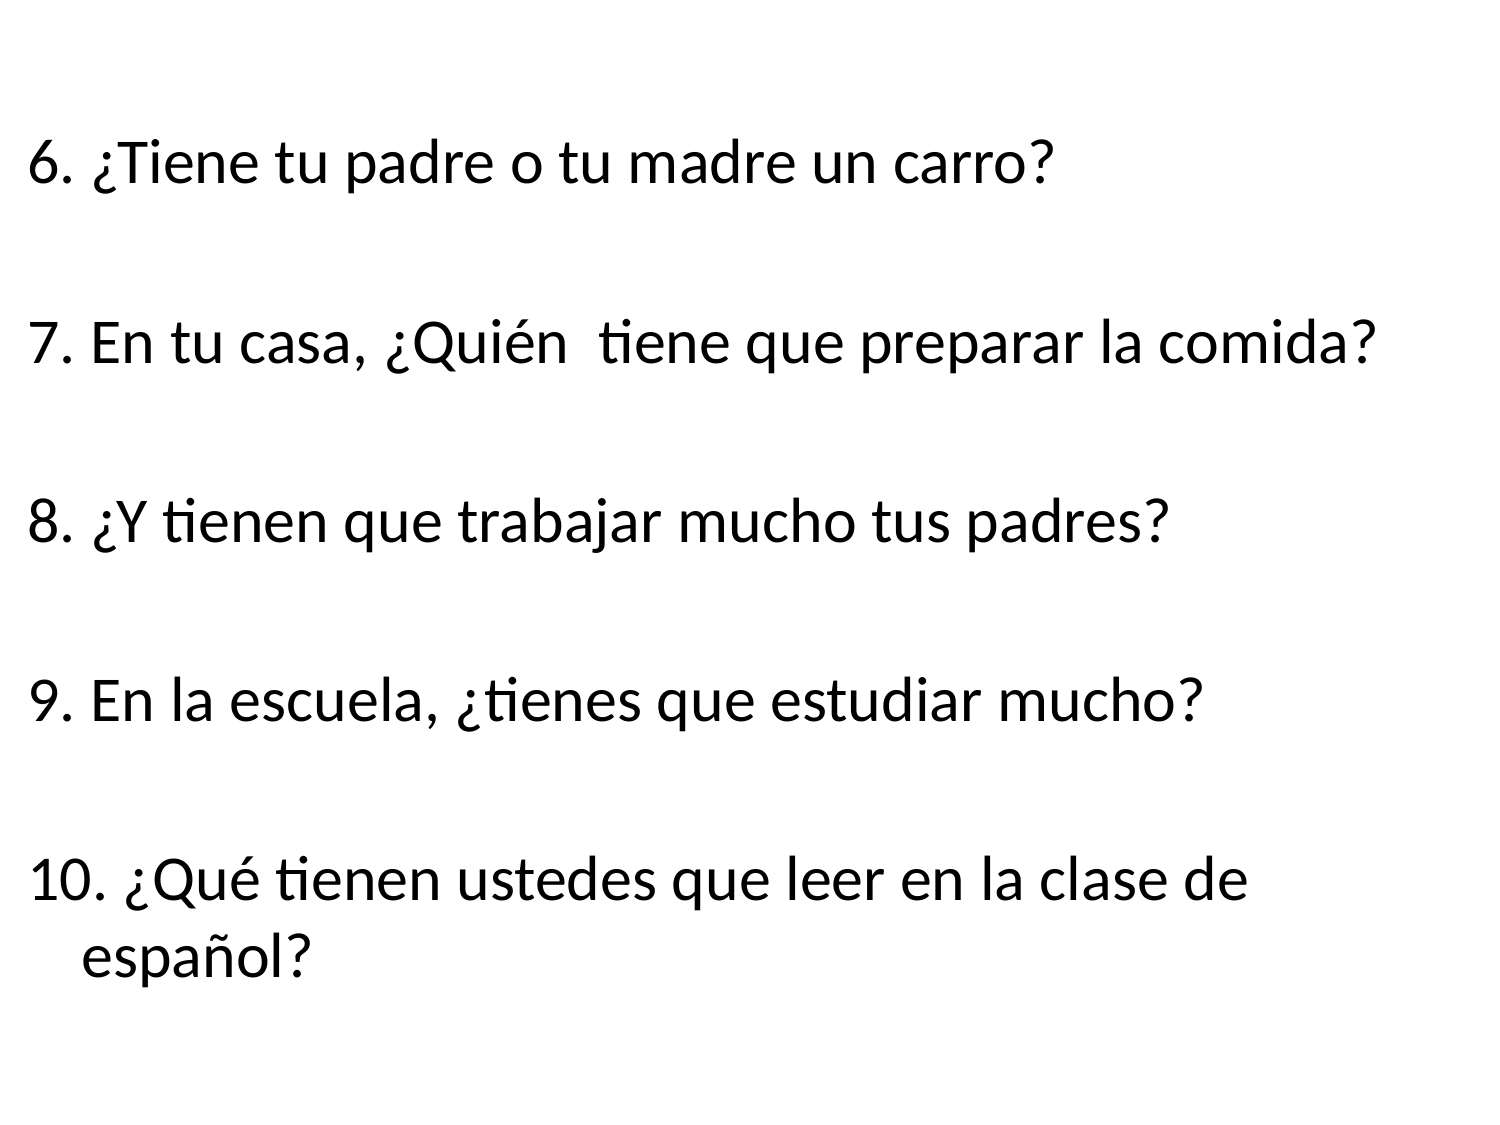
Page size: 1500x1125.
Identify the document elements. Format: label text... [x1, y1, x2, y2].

list 6. ¿Tiene tu padre o tu madre un carro? 7. En tu casa, ¿Quién tiene que preparar la comida? 8. ¿Y tienen que trabajar mucho tus padres? 9. En la escuela, ¿tienes que estudiar mucho? 10. ¿Qué tienen ustedes que leer en la clase de español? [12, 112, 1475, 1000]
